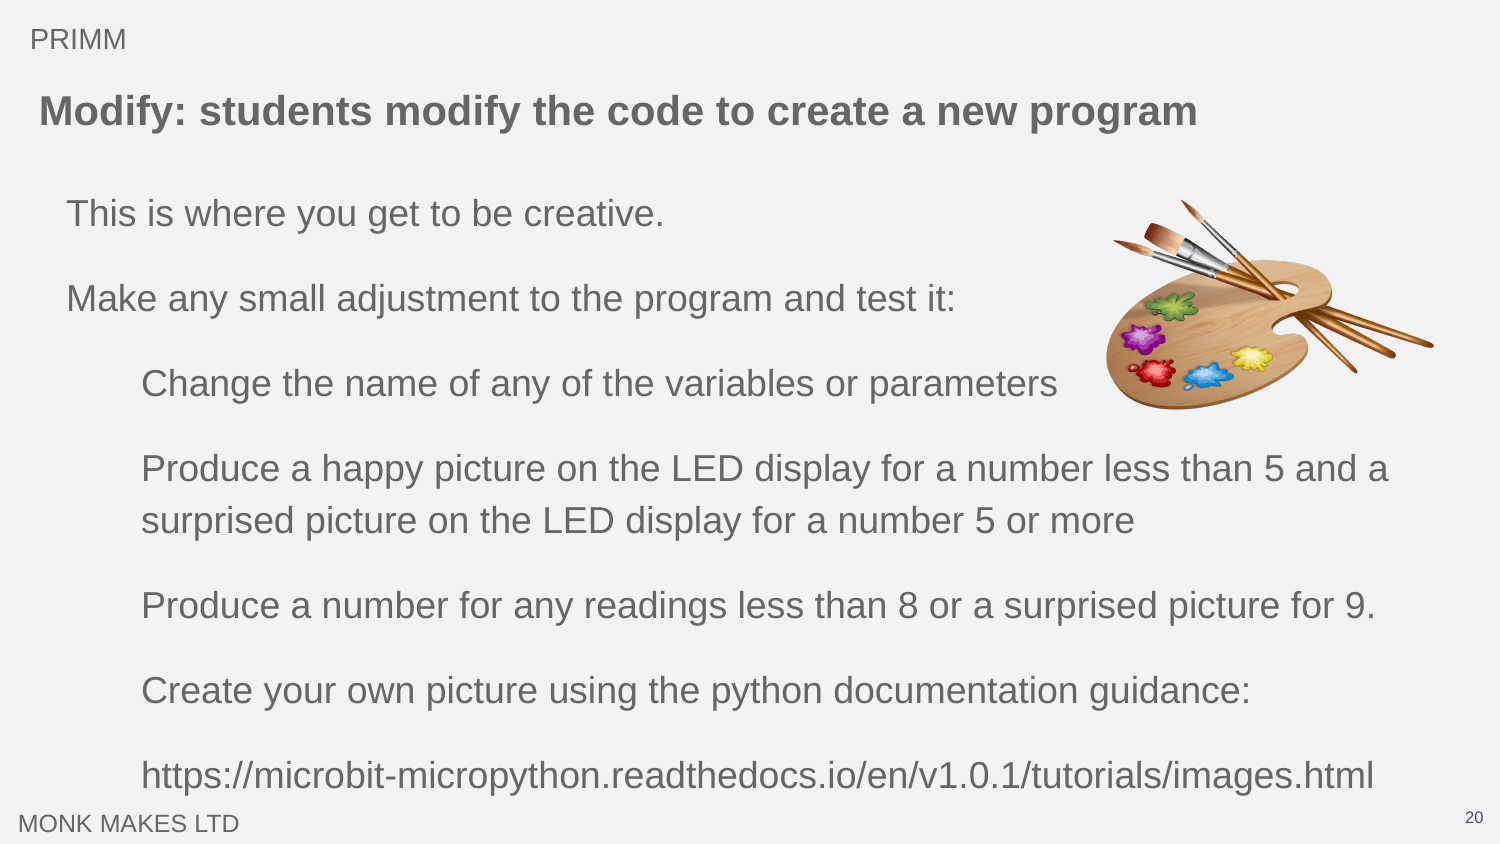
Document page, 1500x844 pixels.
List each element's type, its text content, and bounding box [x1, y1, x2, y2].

slide_number ‹#› [1448, 792, 1500, 844]
list This is where you get to be creative. Make any small adjustment to the program and test it: Change the name of any of the variables or parameters Produce a happy picture on the LED display for a number less than 5 and a surprised picture on the LED display for a number 5 or more Produce a number for any readings less than 8 or a surprised picture for 9. Create your own picture using the python documentation guidance: https://microbit-micropython.readthedocs.io/en/v1.0.1/tutorials/images.html [51, 166, 1449, 805]
title Modify: students modify the code to create a new program [24, 52, 1422, 167]
picture [1066, 149, 1471, 477]
subtitle PRIMM [14, 0, 1500, 52]
